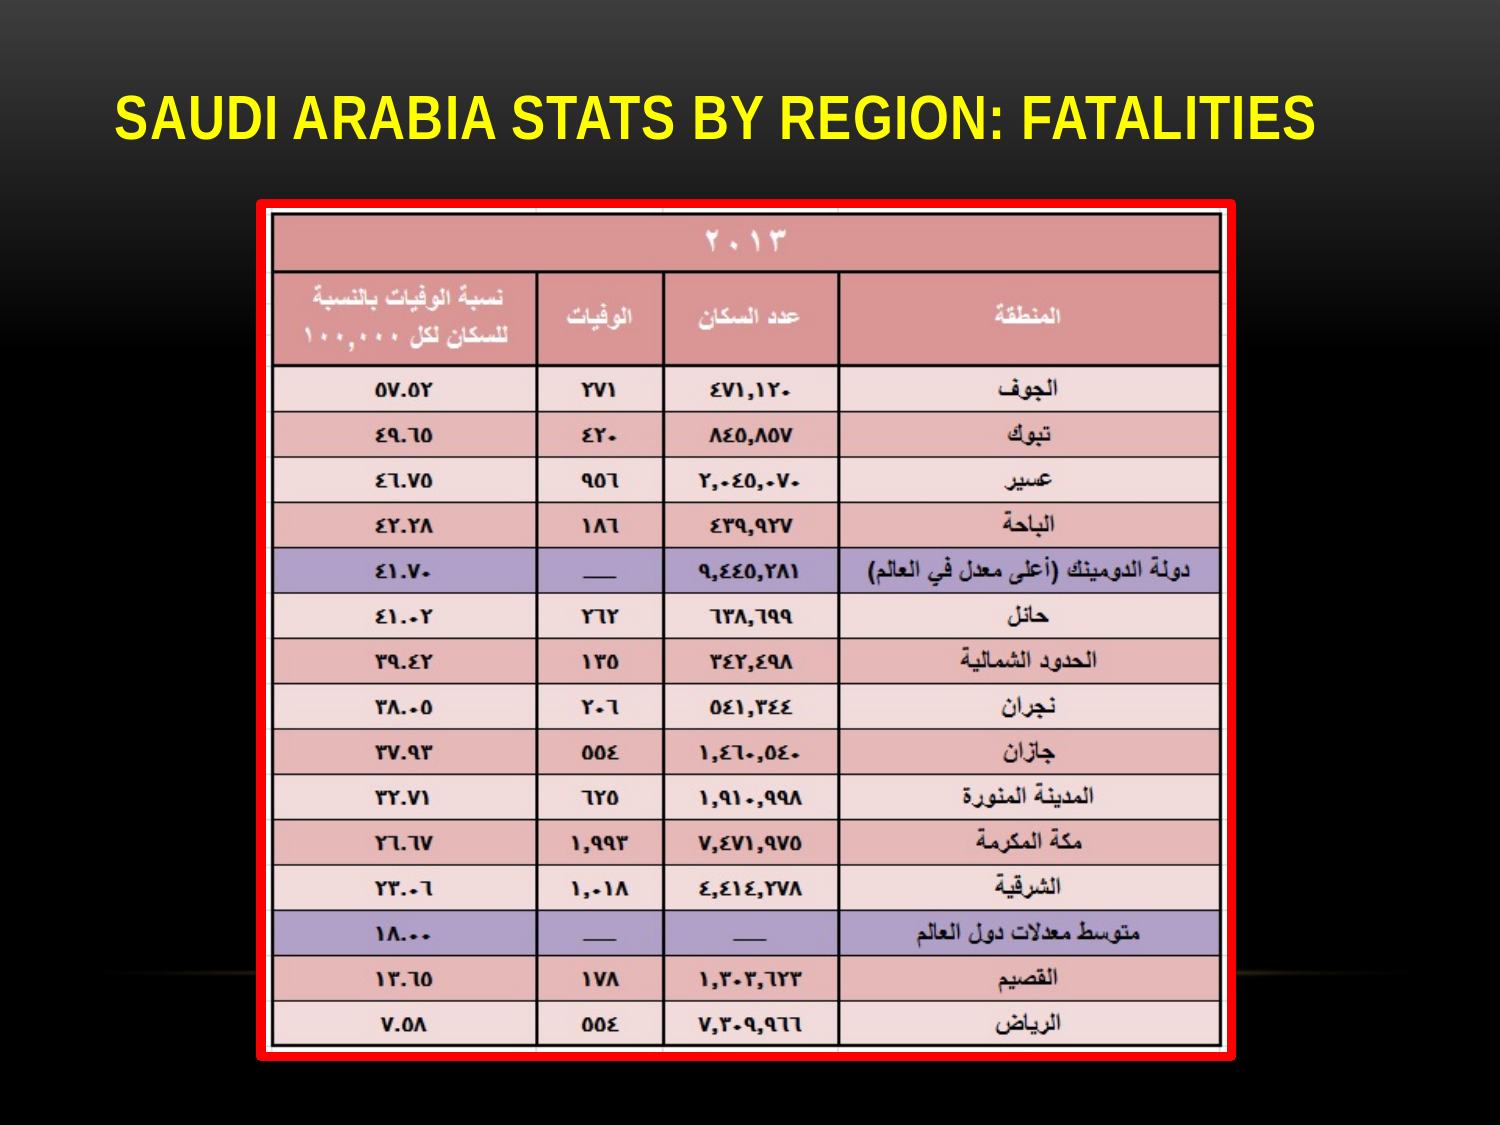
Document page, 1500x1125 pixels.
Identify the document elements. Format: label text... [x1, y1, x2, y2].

picture [0, 0, 1500, 1125]
title Saudi arabia stats by region: fatalities [99, 0, 1400, 160]
